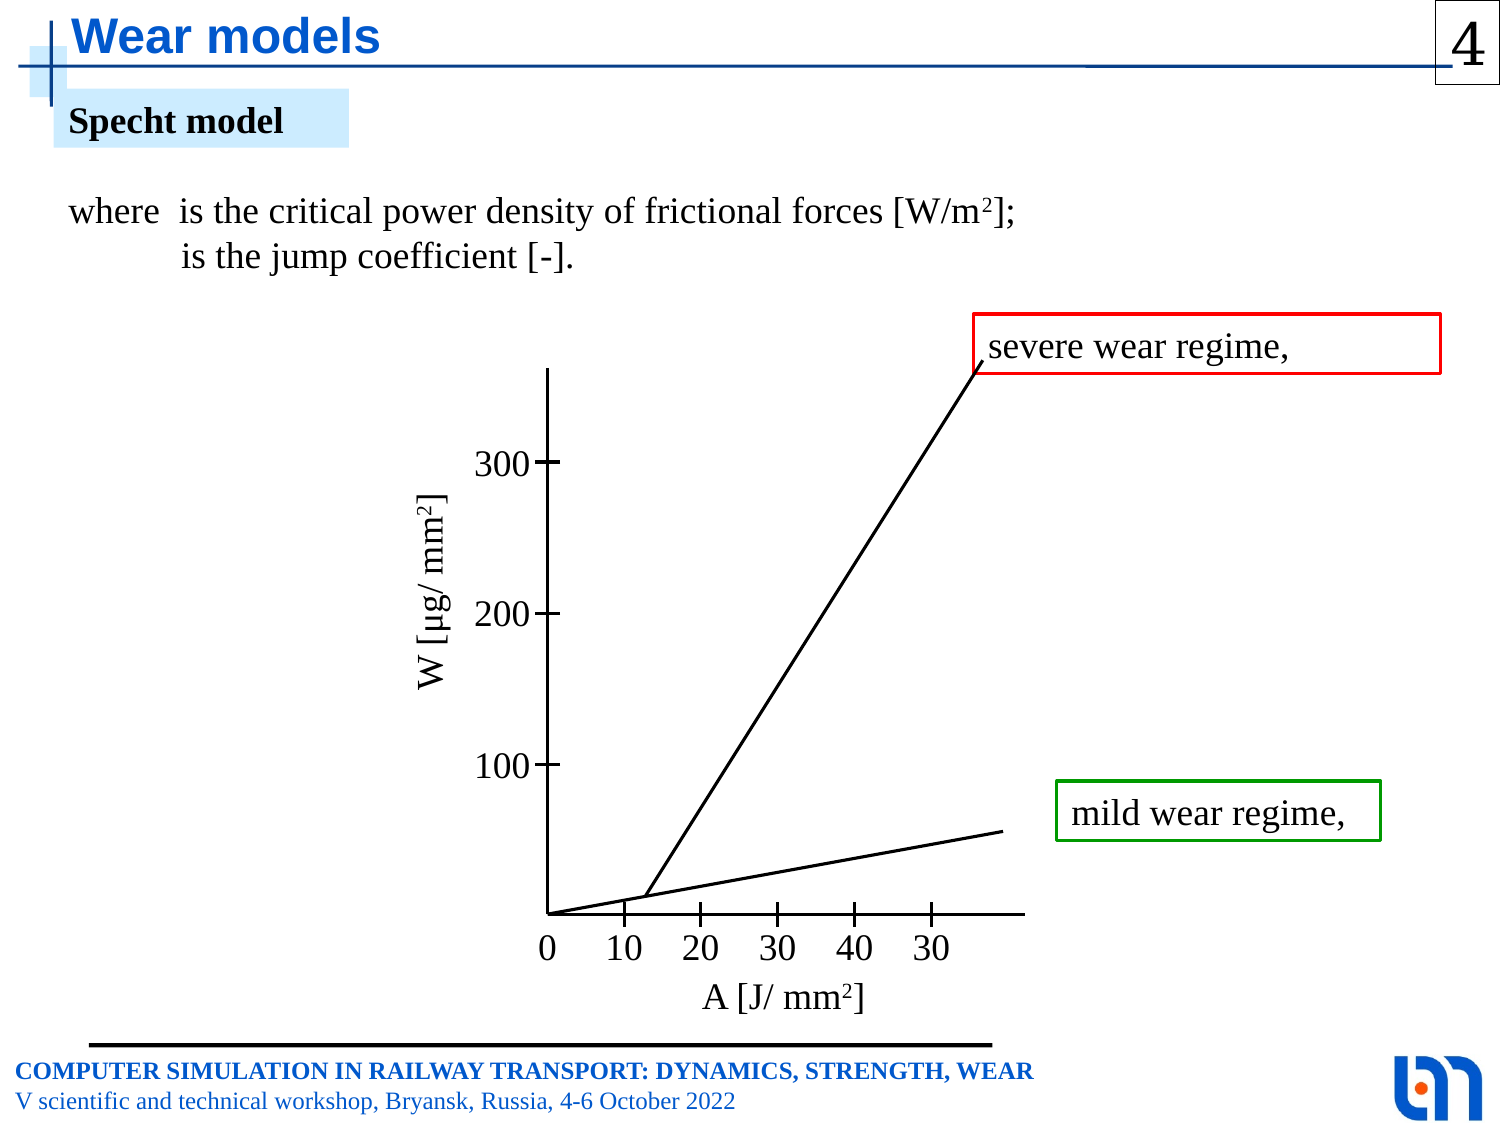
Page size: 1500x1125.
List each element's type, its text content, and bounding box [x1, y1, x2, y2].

title Wear models [70, 0, 1435, 64]
text_box W [μg/ mm2] [397, 451, 453, 706]
picture [1391, 1052, 1485, 1123]
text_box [458, 360, 1026, 977]
text_box [53, 88, 349, 148]
text_box A [J/ mm2] [664, 984, 903, 1025]
text_box 4 [1435, 0, 1500, 85]
